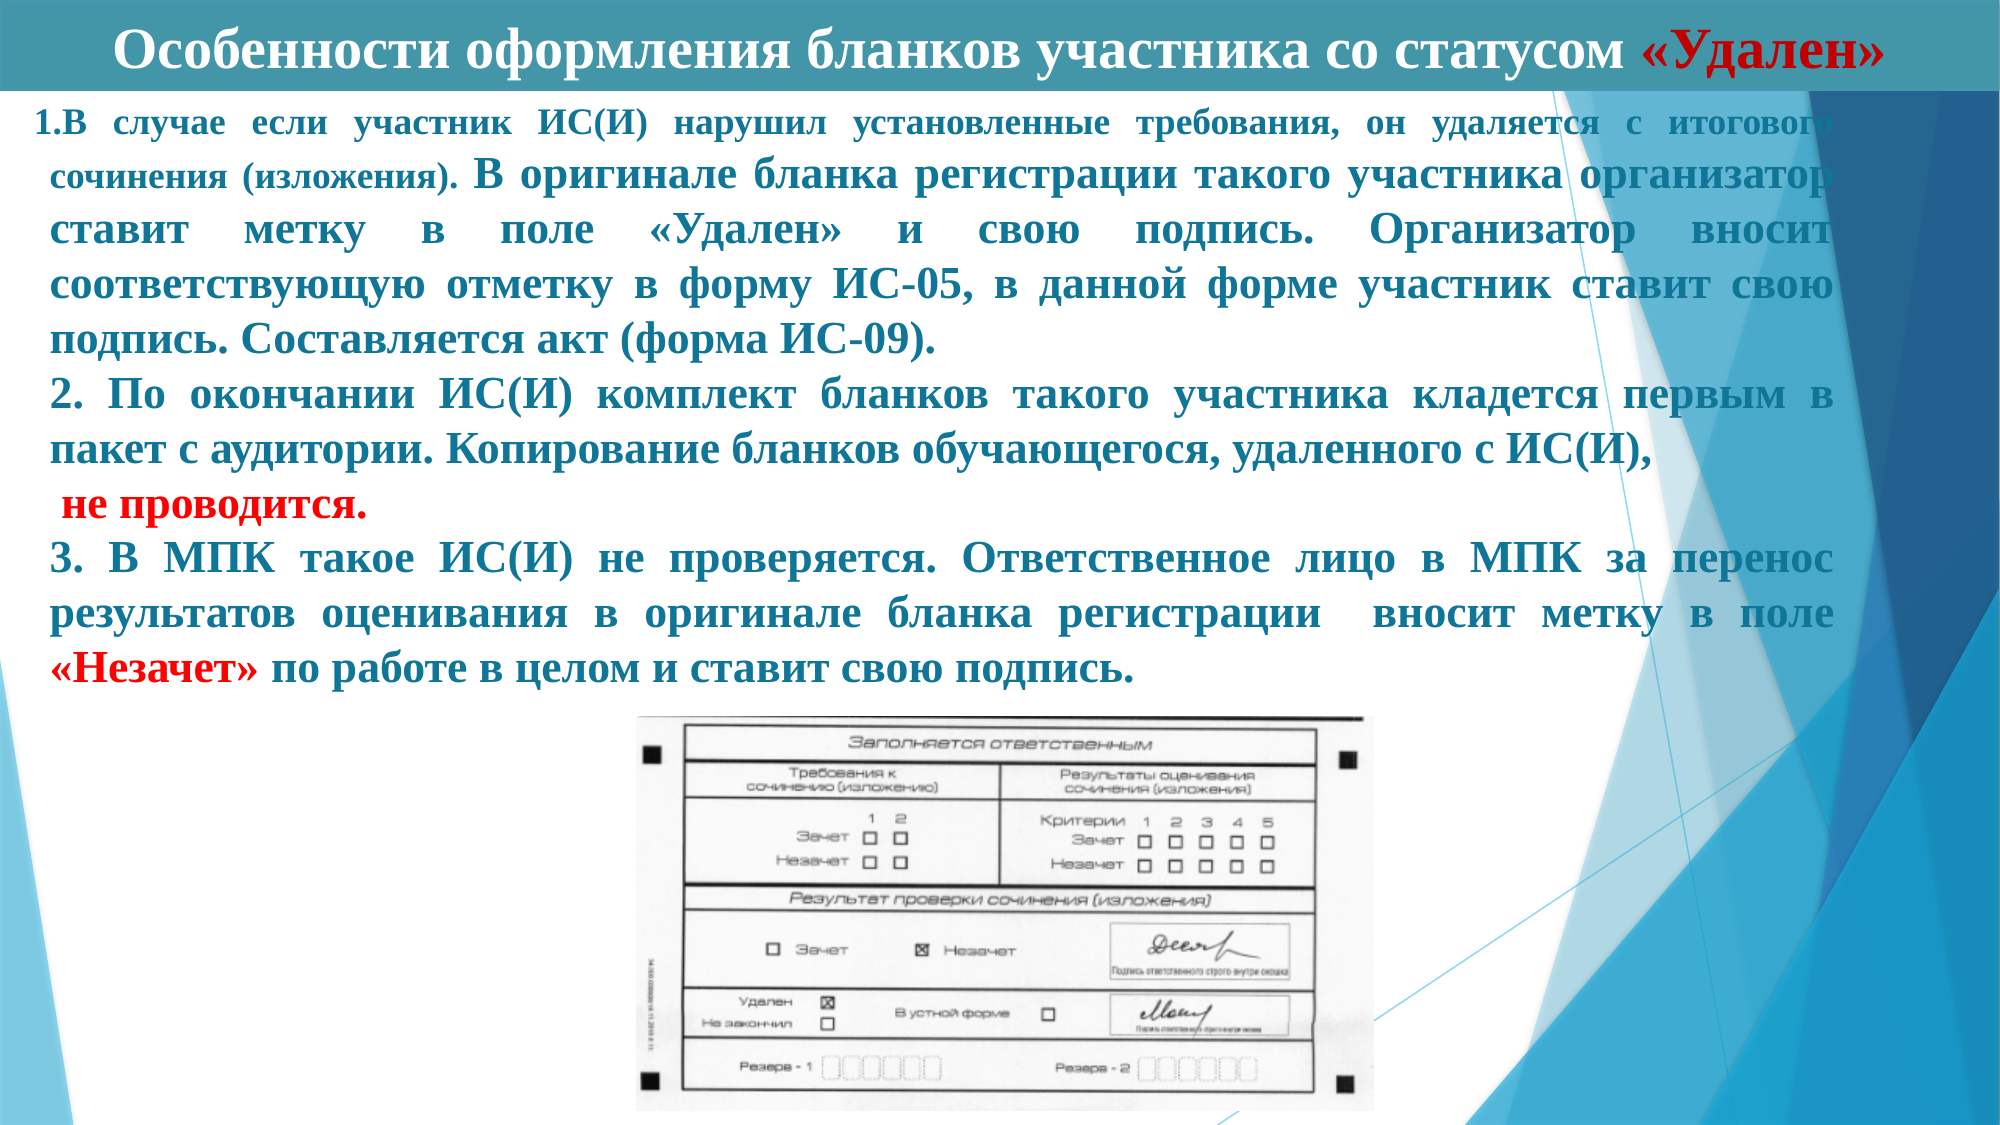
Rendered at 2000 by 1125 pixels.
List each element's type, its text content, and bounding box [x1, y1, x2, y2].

picture [635, 715, 1375, 1111]
text_box Особенности оформления бланков участника со статусом «Удален» [0, 0, 2000, 91]
text_box В случае если участник ИС(И) нарушил установленные требования, он удаляется с итогового сочинения (изложения). В оригинале бланка регистрации такого участника организатор ставит метку в поле «Удален» и свою подпись. Организатор вносит соответствующую отметку в форму ИС-05, в данной форме участник ставит свою подпись. Составляется акт (форма ИС-09). 2. По окончании ИС(И) комплект бланков такого участника кладется первым в пакет с аудитории. Копирование бланков обучающегося, удаленного с ИС(И), не проводится. 3. В МПК такое ИС(И) не проверяется. Ответственное лицо в МПК за перенос результатов оценивания в оригинале бланка регистрации вносит метку в поле «Незачет» по работе в целом и ставит свою подпись. [19, 89, 1851, 700]
